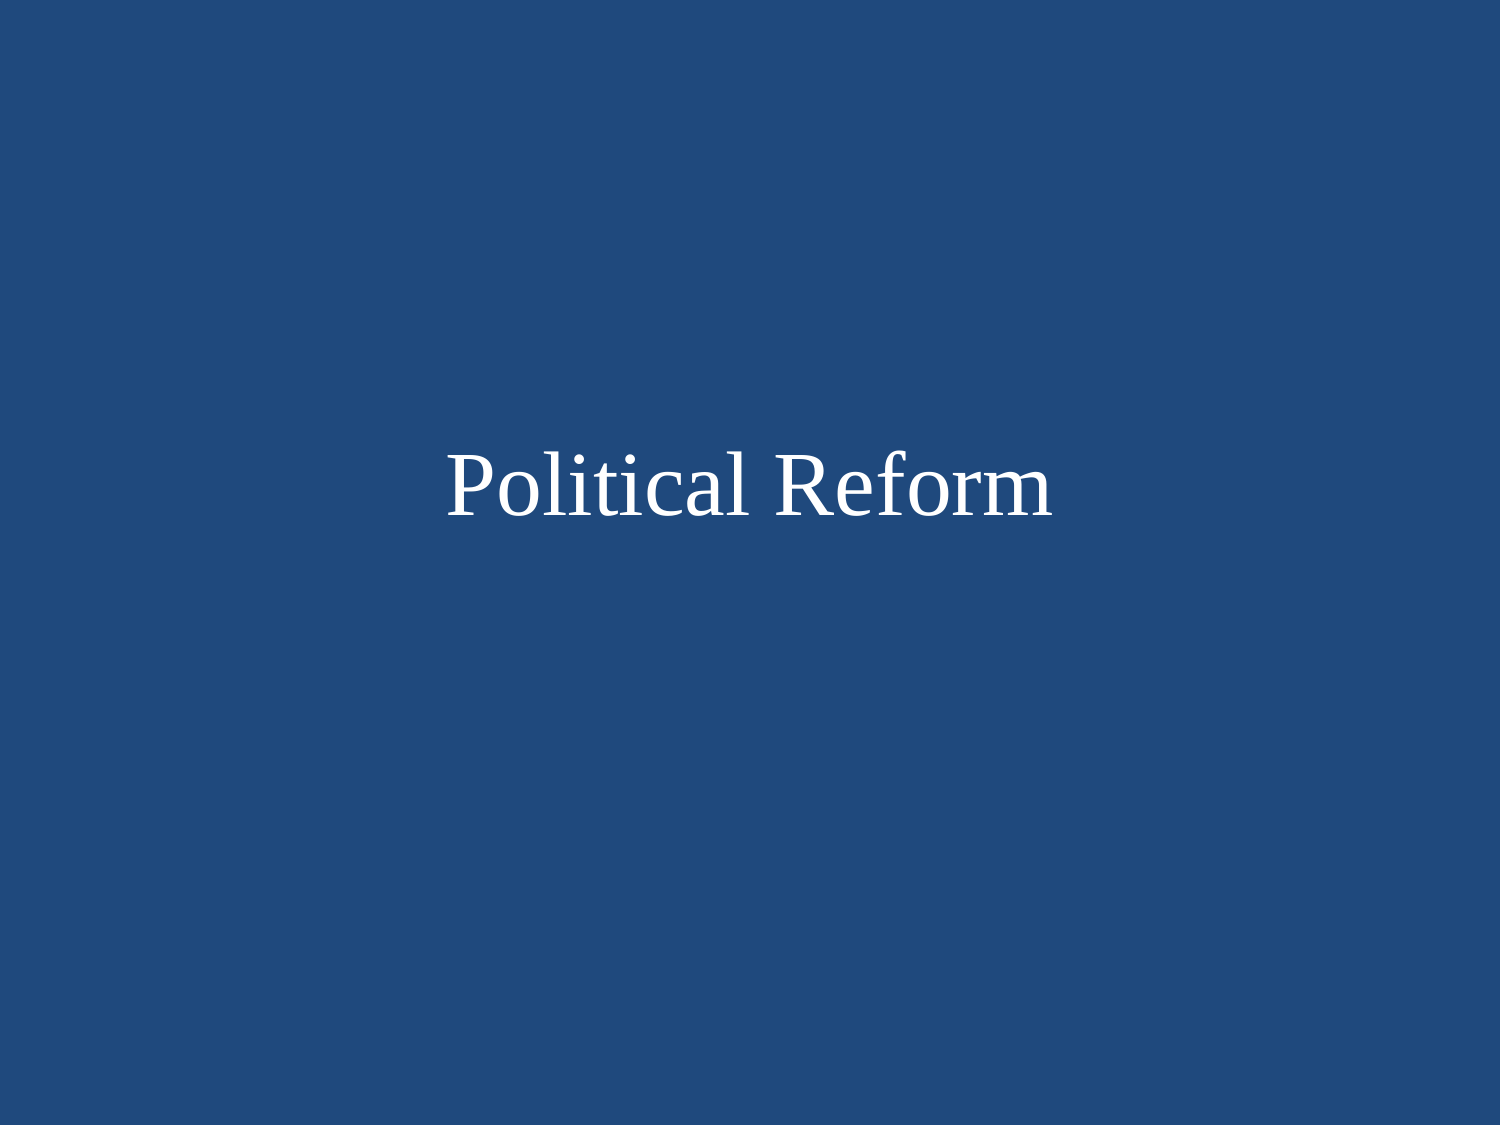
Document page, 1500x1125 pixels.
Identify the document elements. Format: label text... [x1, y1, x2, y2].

title Political Reform [75, 384, 1425, 573]
